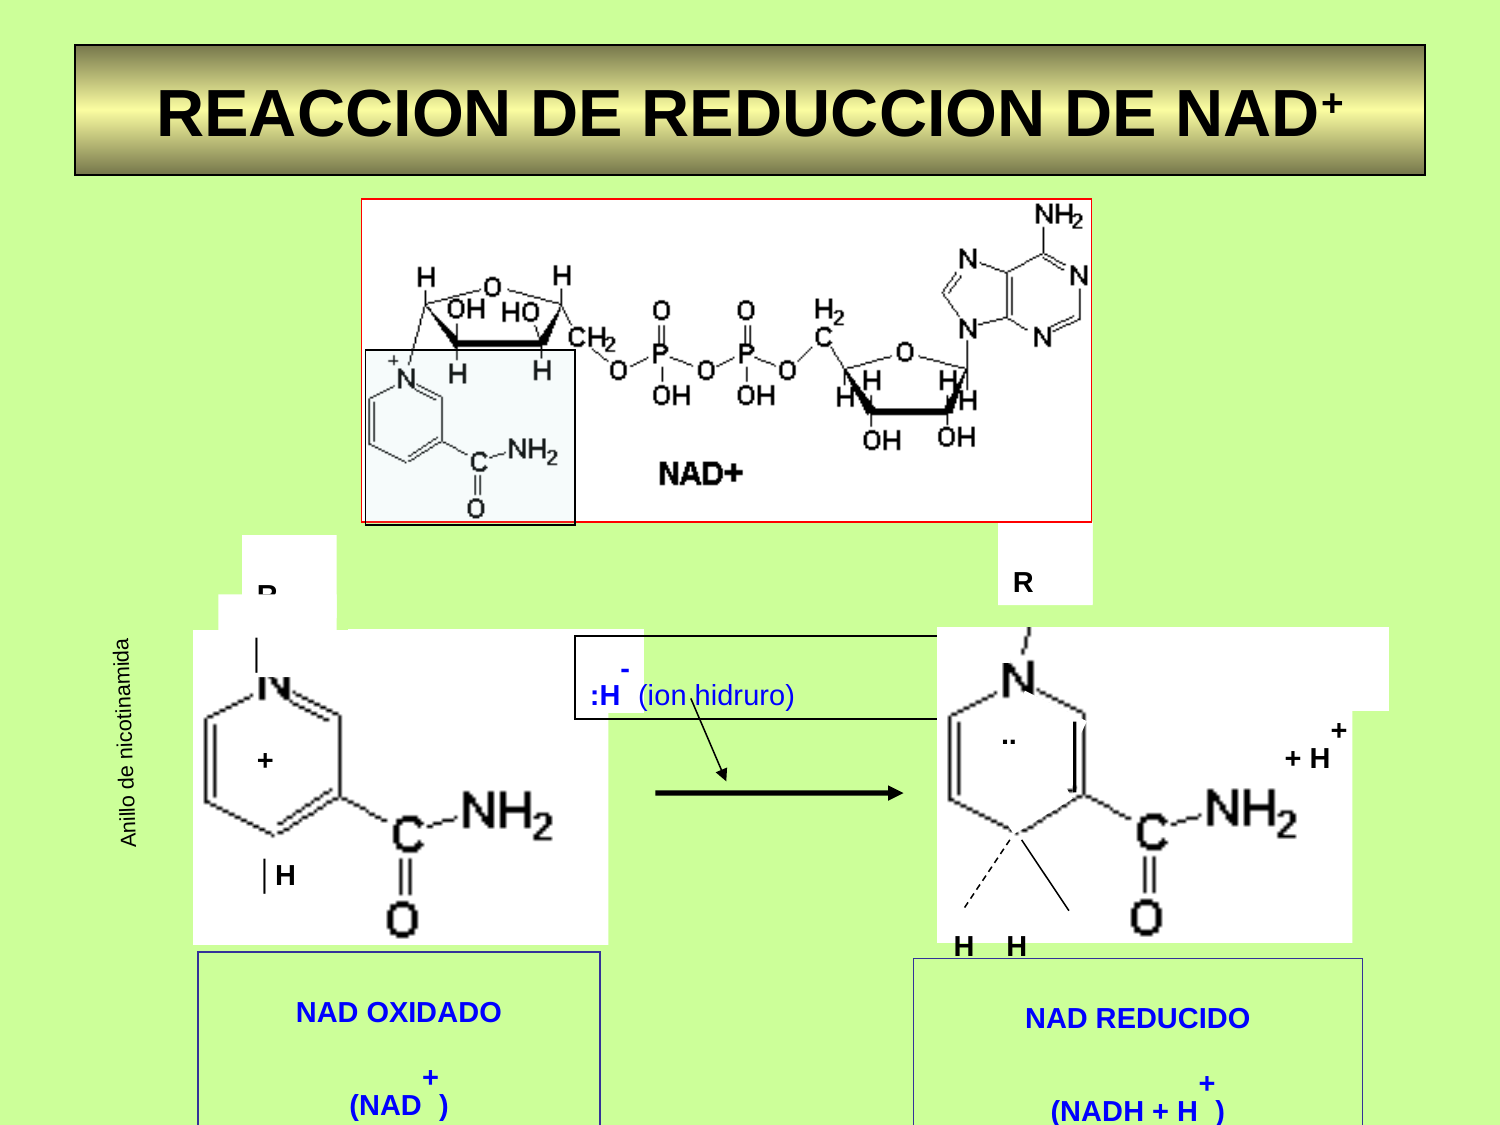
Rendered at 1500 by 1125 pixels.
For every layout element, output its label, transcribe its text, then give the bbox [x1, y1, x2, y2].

text_box NAD REDUCIDO (NADH + H+) [913, 970, 1363, 1125]
text_box [690, 698, 728, 782]
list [362, 199, 1092, 522]
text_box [891, 521, 1448, 963]
text_box NAD OXIDADO (NAD+) [198, 961, 600, 1125]
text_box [147, 534, 644, 954]
text_box Anillo de nicotinamida [71, 580, 142, 865]
title REACCION DE REDUCCION DE NAD+ [74, 44, 1426, 176]
text_box :H- (ion hidruro) [649, 635, 886, 719]
